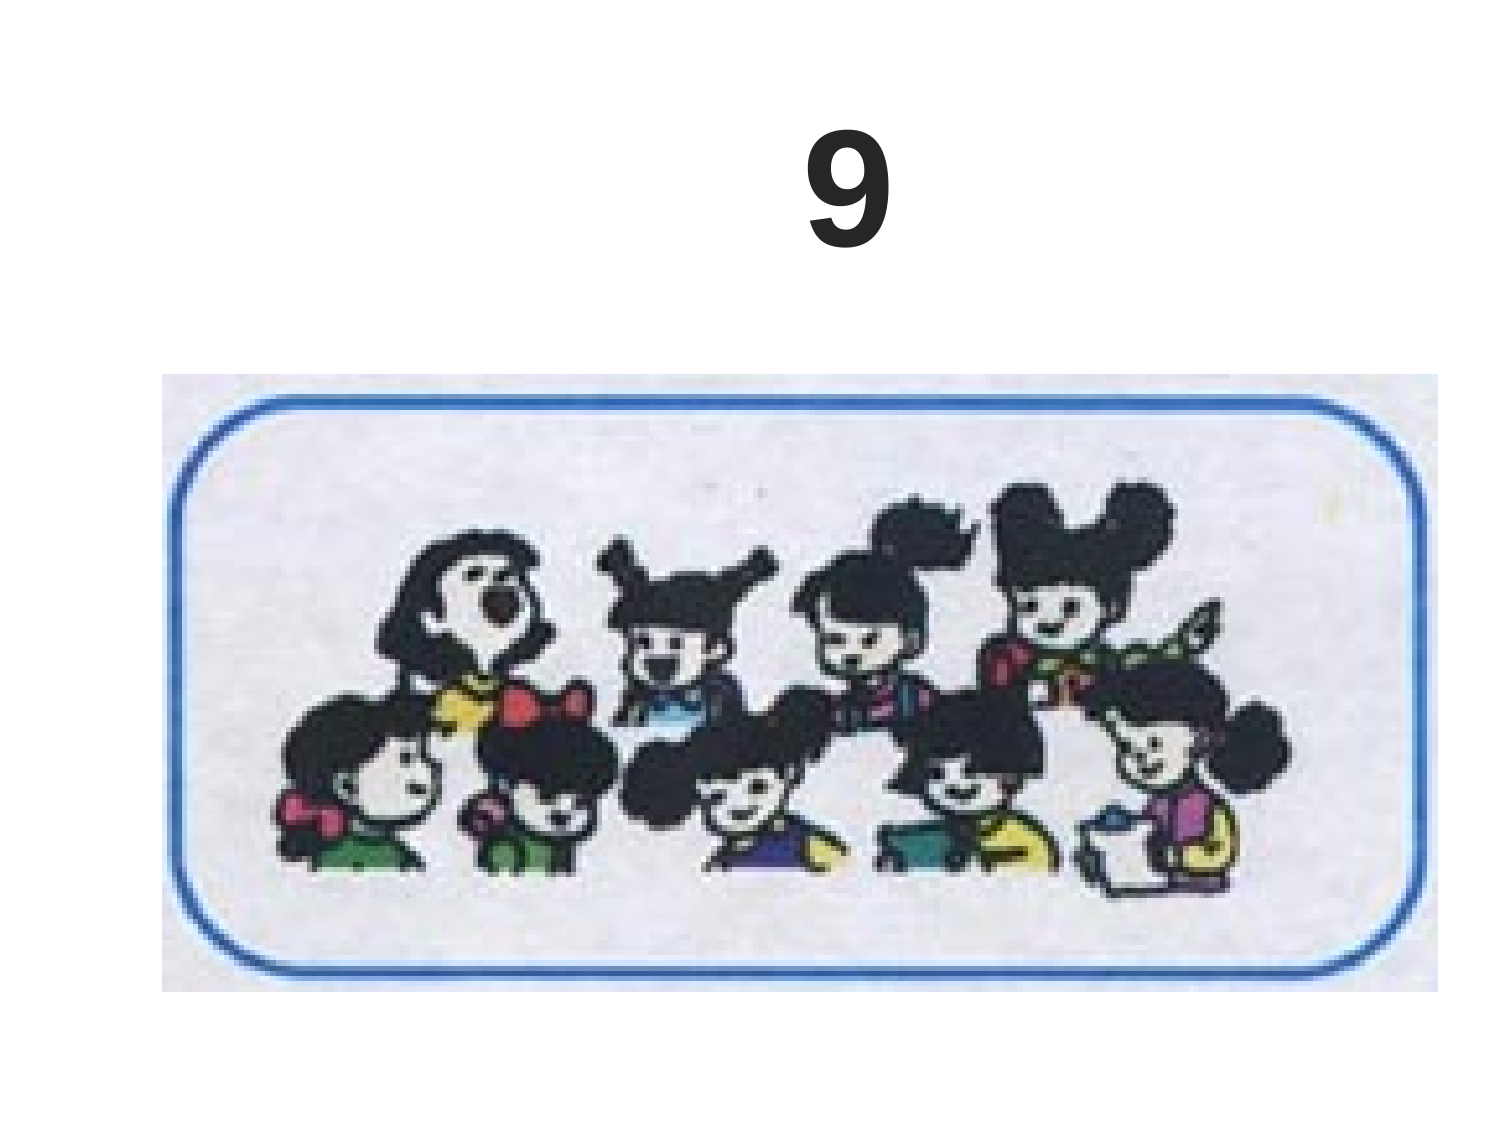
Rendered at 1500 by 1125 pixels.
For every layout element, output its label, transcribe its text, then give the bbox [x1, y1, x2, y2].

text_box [162, 374, 1438, 992]
title 9 [787, 112, 926, 288]
